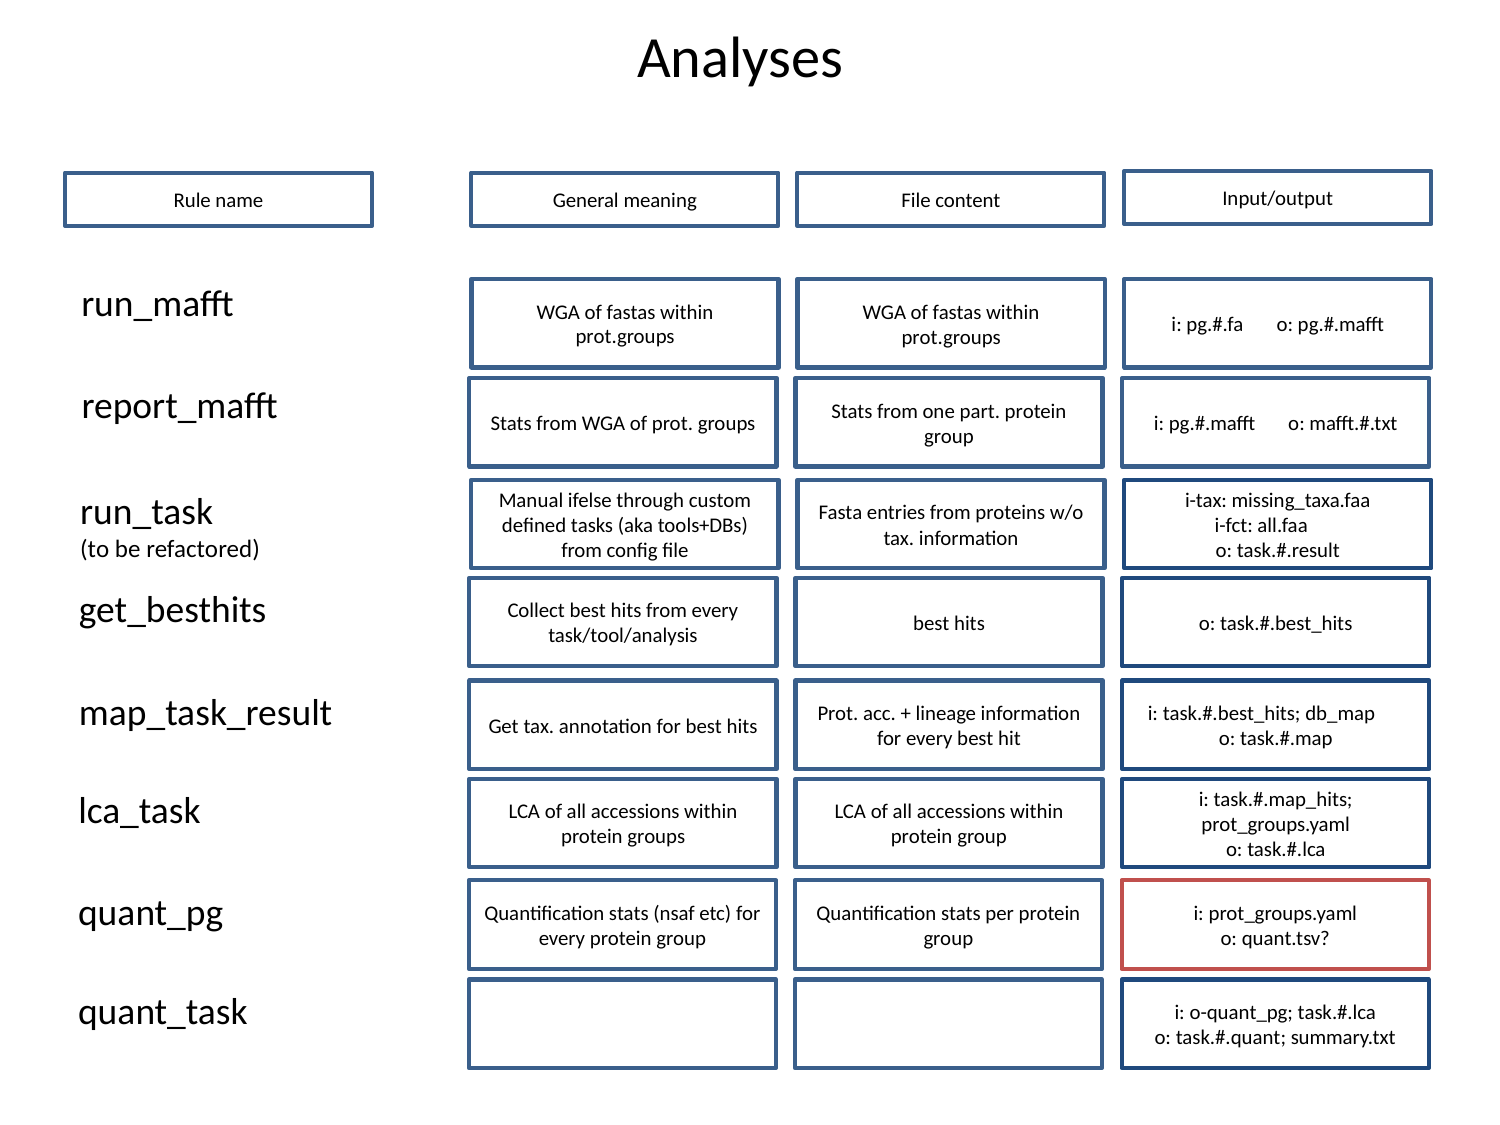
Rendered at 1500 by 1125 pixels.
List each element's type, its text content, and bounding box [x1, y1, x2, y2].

text_box i: o-quant_pg; task.#.lca o: task.#.quant; summary.txt [1120, 977, 1431, 1070]
text_box File content [795, 171, 1106, 228]
text_box quant_task [63, 979, 263, 1070]
text_box lca_task [63, 778, 216, 869]
title Analyses [65, 19, 1415, 90]
text_box Stats from WGA of prot. groups [467, 376, 779, 469]
text_box best hits [793, 576, 1105, 668]
text_box quant_pg [63, 880, 239, 971]
text_box General meaning [469, 171, 780, 228]
text_box Input/output [1122, 169, 1433, 226]
text_box Get tax. annotation for best hits [467, 678, 779, 771]
text_box i: task.#.best_hits; db_map o: task.#.map [1120, 678, 1431, 771]
text_box Quantification stats per protein group [793, 878, 1104, 971]
text_box WGA of fastas within prot.groups [795, 277, 1107, 370]
text_box LCA of all accessions within protein groups [467, 777, 779, 869]
text_box [793, 977, 1104, 1070]
text_box run_mafft [66, 271, 249, 331]
text_box i-tax: missing_taxa.faa i-fct: all.faa o: task.#.result [1122, 478, 1433, 570]
text_box [467, 977, 778, 1070]
text_box Collect best hits from every task/tool/analysis [467, 576, 779, 668]
text_box Prot. acc. + lineage information for every best hit [793, 678, 1105, 771]
text_box WGA of fastas within prot.groups [469, 277, 781, 370]
text_box i: task.#.map_hits; prot_groups.yaml o: task.#.lca [1120, 777, 1431, 869]
text_box LCA of all accessions within protein group [793, 777, 1105, 869]
text_box i: pg.#.fa o: pg.#.mafft [1122, 277, 1433, 370]
text_box run_task (to be refactored) [65, 479, 276, 570]
text_box report_mafft [66, 373, 293, 434]
text_box i: prot_groups.yaml o: quant.tsv? [1120, 878, 1431, 971]
text_box Quantification stats (nsaf etc) for every protein group [467, 878, 778, 971]
text_box Rule name [63, 171, 374, 228]
text_box i: pg.#.mafft o: mafft.#.txt [1120, 376, 1431, 469]
text_box Fasta entries from proteins w/o tax. information [795, 478, 1107, 570]
text_box Manual ifelse through custom defined tasks (aka tools+DBs) from config file [469, 478, 781, 570]
text_box get_besthits [64, 577, 282, 638]
text_box o: task.#.best_hits [1120, 576, 1431, 668]
text_box Stats from one part. protein group [793, 376, 1105, 469]
text_box map_task_result [64, 680, 348, 771]
